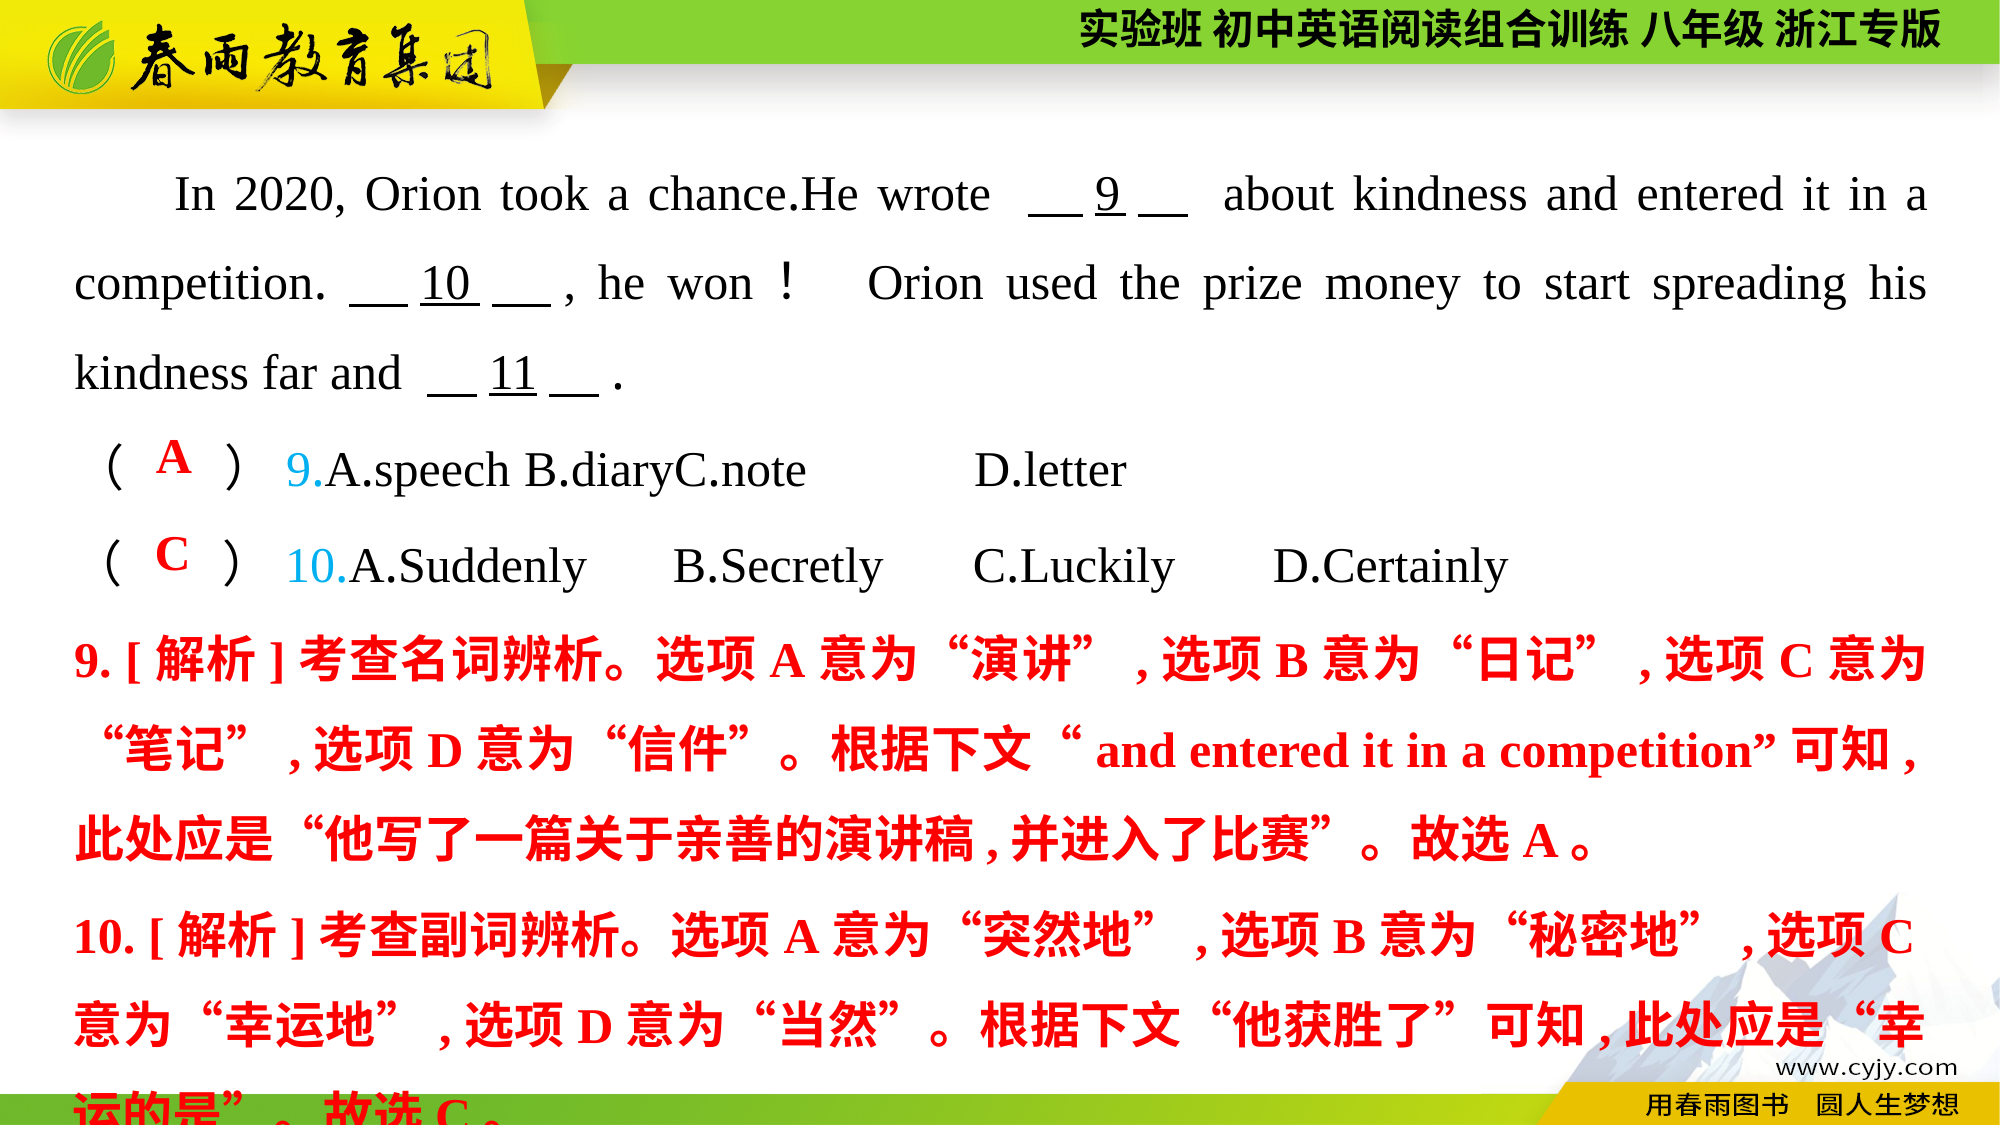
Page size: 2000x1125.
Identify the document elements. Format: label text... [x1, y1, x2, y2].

text_box C [139, 513, 206, 589]
text_box （ ）10.A.Suddenly B.Secretly C.Luckily D.Certainly [57, 494, 1943, 600]
text_box 10. [解析]考查副词辨析。选项A意为“突然地”,选项B意为“秘密地”,选项C意为“幸运地”,选项D意为“当然”。根据下文“他获胜了”可知,此处应是“幸运的是”。故选C。 [57, 865, 1943, 1125]
text_box （ ）9.A.speech B.diary C.note D.letter [59, 399, 1944, 504]
text_box 9. [解析]考查名词辨析。选项A意为“演讲”,选项B意为“日记”,选项C意为“笔记”,选项D意为“信件”。根据下文“and entered it in a competition”可知,此处应是“他写了一篇关于亲善的演讲稿,并进入了比赛”。故选A。 [59, 590, 1944, 876]
text_box A [141, 415, 207, 491]
list In 2020, Orion took a chance.He wrote 9 about kindness and entered it in a competition. 10 , he won！ Orion used the prize money to start spreading his kindness far and 11 . [59, 122, 1944, 399]
picture [0, 0, 2000, 1125]
